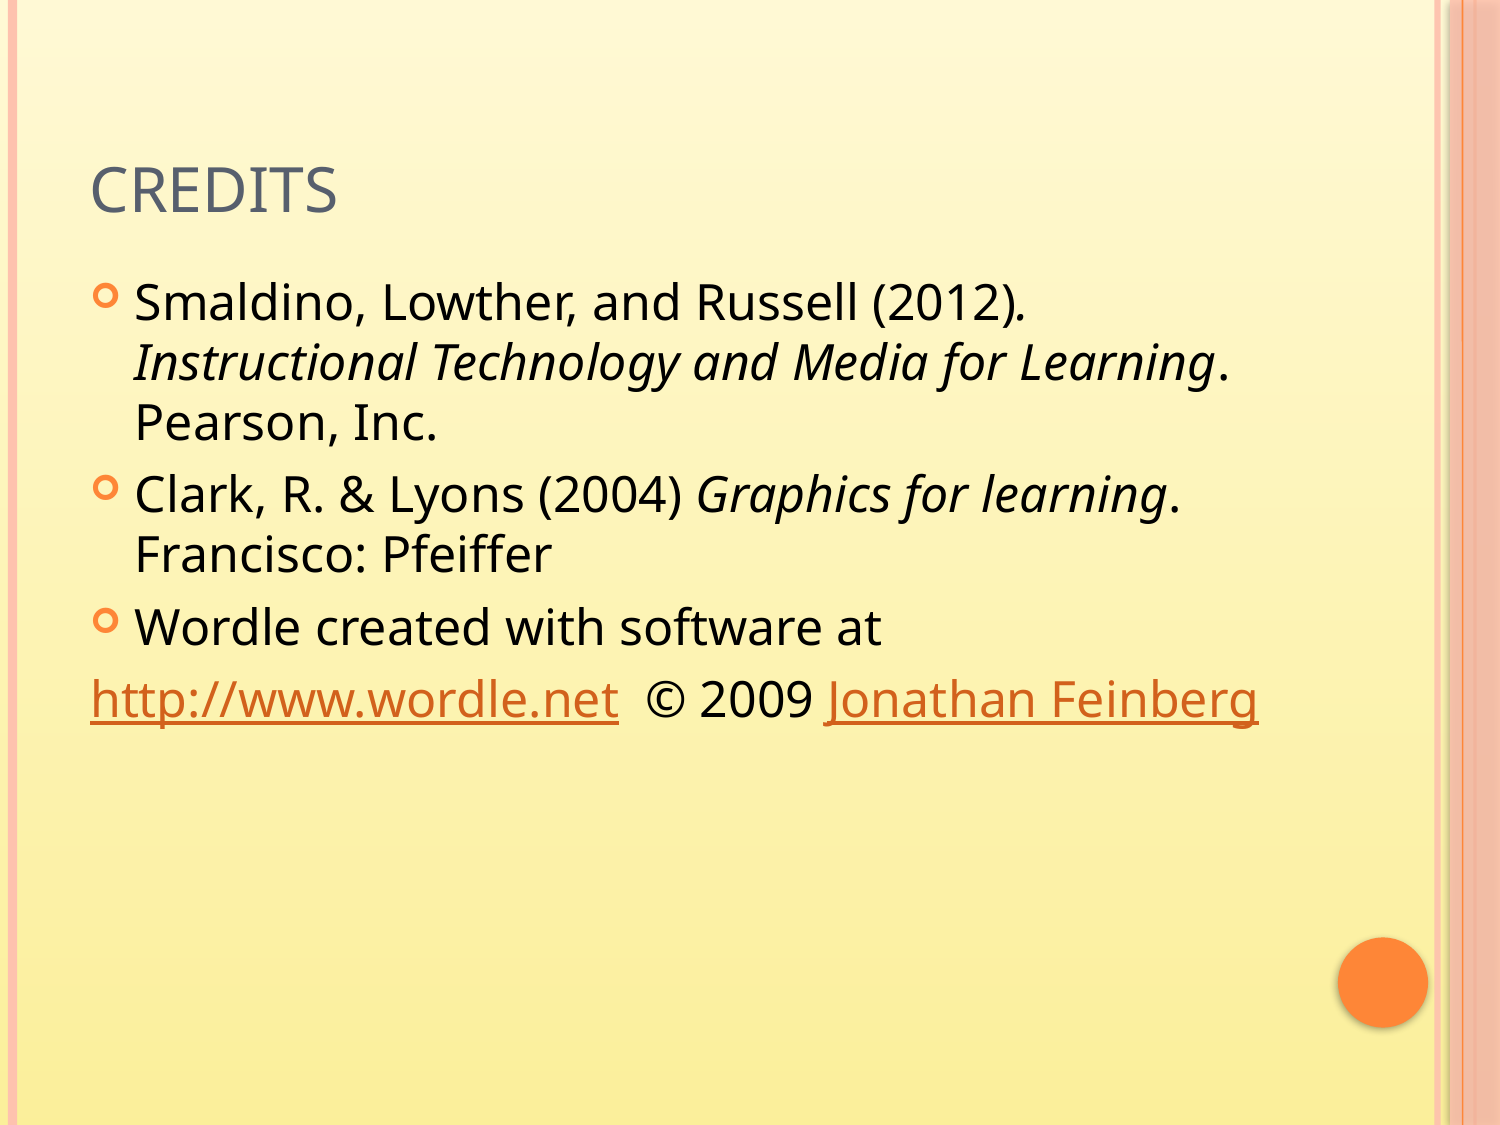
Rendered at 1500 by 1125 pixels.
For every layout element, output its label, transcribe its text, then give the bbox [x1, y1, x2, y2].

title Credits [75, 45, 1300, 233]
list Smaldino, Lowther, and Russell (2012). Instructional Technology and Media for Learning. Pearson, Inc. Clark, R. & Lyons (2004) Graphics for learning. Francisco: Pfeiffer Wordle created with software at http://www.wordle.net © 2009 Jonathan Feinberg [74, 262, 1301, 1063]
